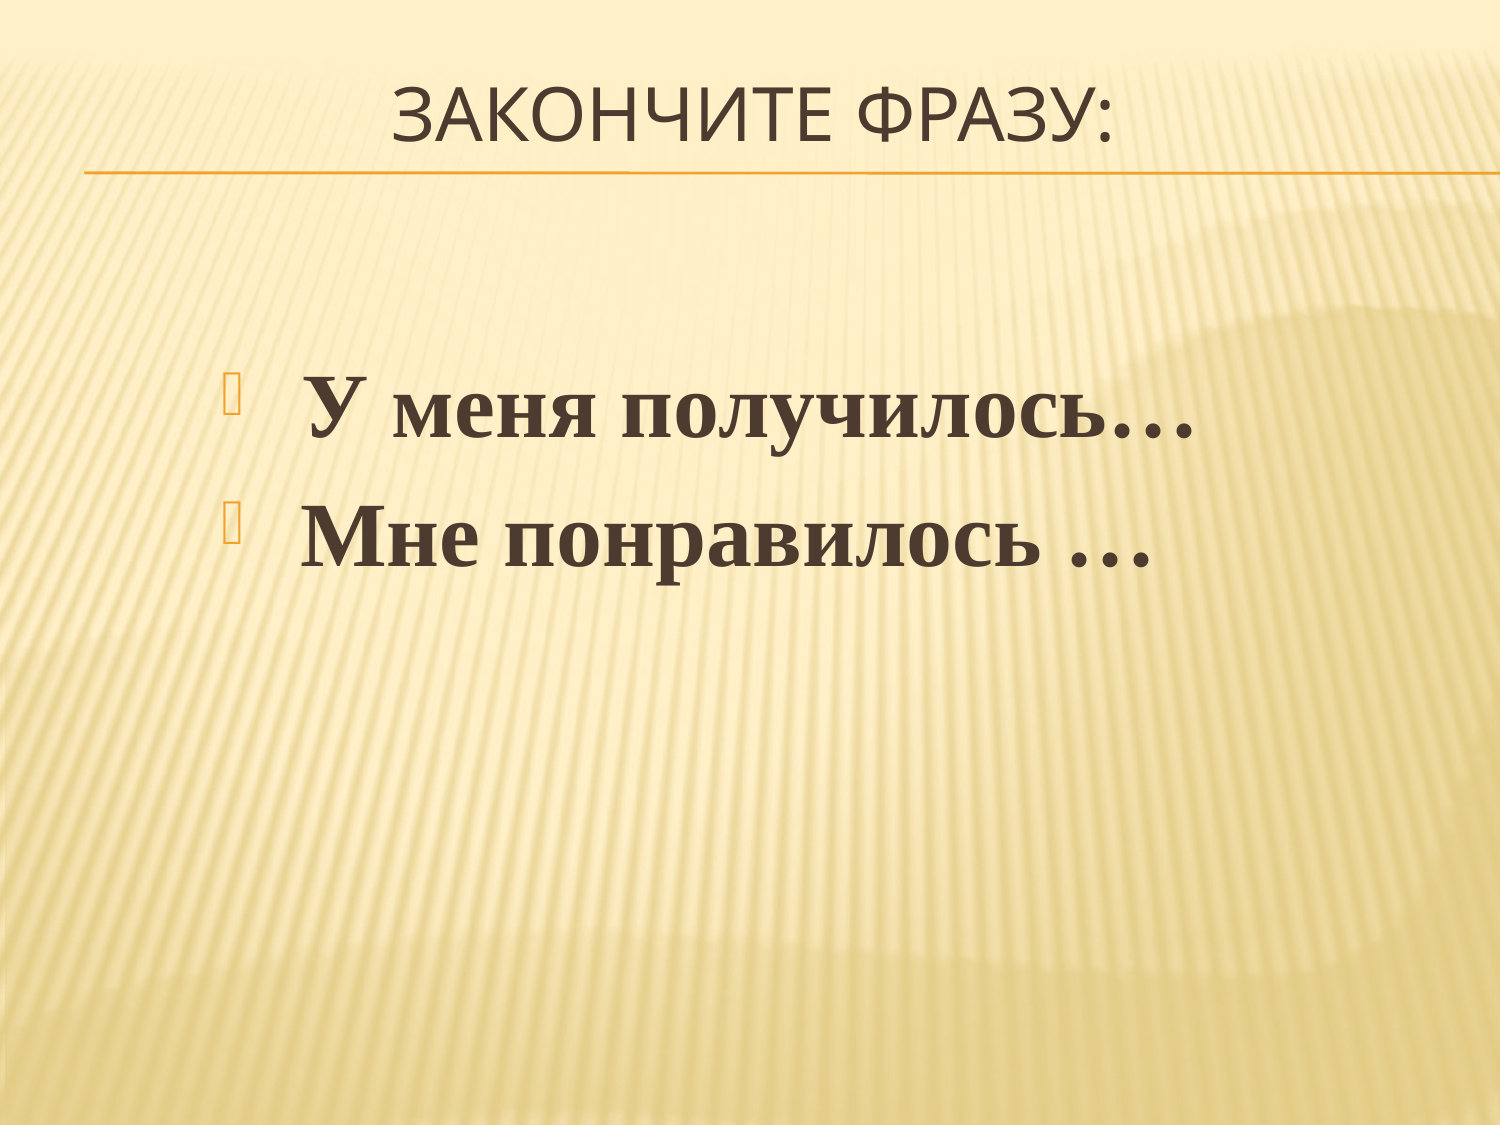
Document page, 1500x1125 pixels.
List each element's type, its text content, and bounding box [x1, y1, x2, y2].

title Закончите фразу: [41, 42, 1467, 181]
list У меня получилось… Мне понравилось … [206, 338, 1238, 646]
